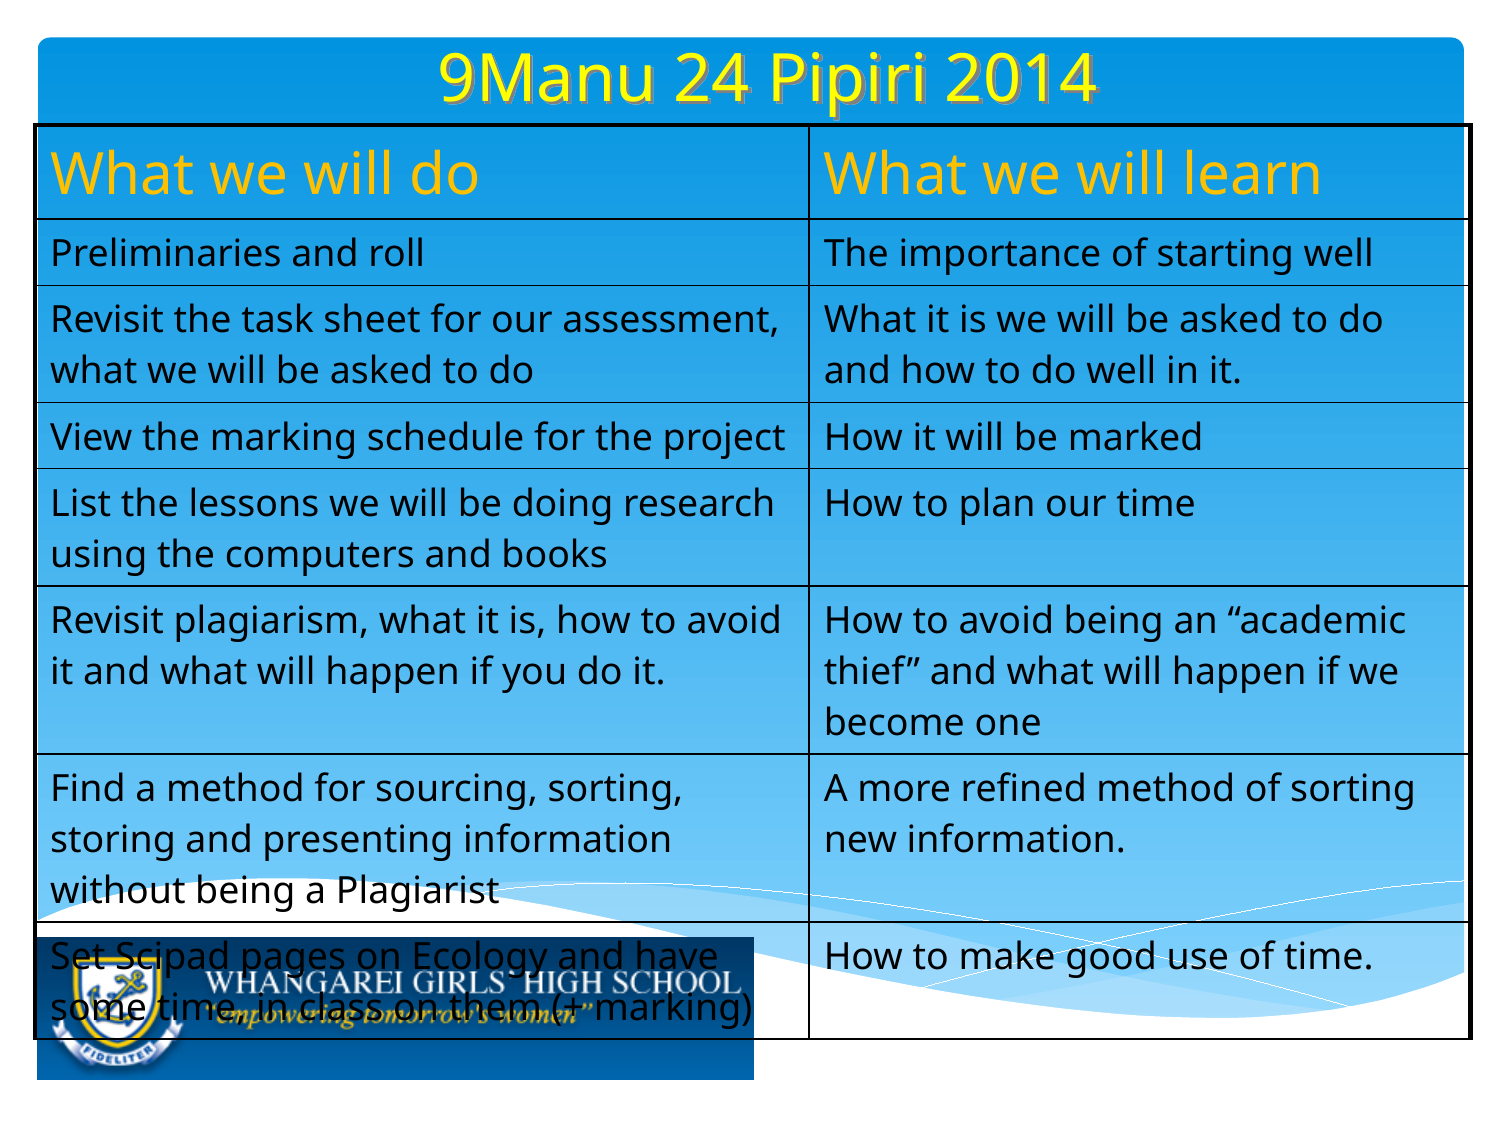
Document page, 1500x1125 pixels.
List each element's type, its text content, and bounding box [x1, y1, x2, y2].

table_cell Find a method for sourcing, sorting, storing and presenting information without being a Plagiarist [37, 755, 808, 921]
table_cell Set Scipad pages on Ecology and have some time, in class on them (+ marking) [37, 923, 808, 1038]
table_cell View the marking schedule for the project [37, 403, 808, 468]
table_header What we will learn [810, 127, 1468, 218]
text_box 9Manu 24 Pipiri 2014 [162, 24, 1375, 123]
table_header What we will do [37, 127, 808, 218]
table_cell Revisit the task sheet for our assessment, what we will be asked to do [37, 286, 808, 402]
table_cell The importance of starting well [810, 220, 1468, 285]
table_cell List the lessons we will be doing research using the computers and books [37, 469, 808, 585]
table_cell A more refined method of sorting new information. [810, 755, 1468, 921]
table_cell How to avoid being an “academic thief” and what will happen if we become one [810, 587, 1468, 753]
table_cell What it is we will be asked to do and how to do well in it. [810, 286, 1468, 402]
picture [37, 937, 754, 1080]
table_cell How it will be marked [810, 403, 1468, 468]
table_cell How to make good use of time. [810, 923, 1468, 1038]
table_cell Preliminaries and roll [37, 220, 808, 285]
table_cell Revisit plagiarism, what it is, how to avoid it and what will happen if you do it. [37, 587, 808, 753]
table_cell How to plan our time [810, 469, 1468, 585]
